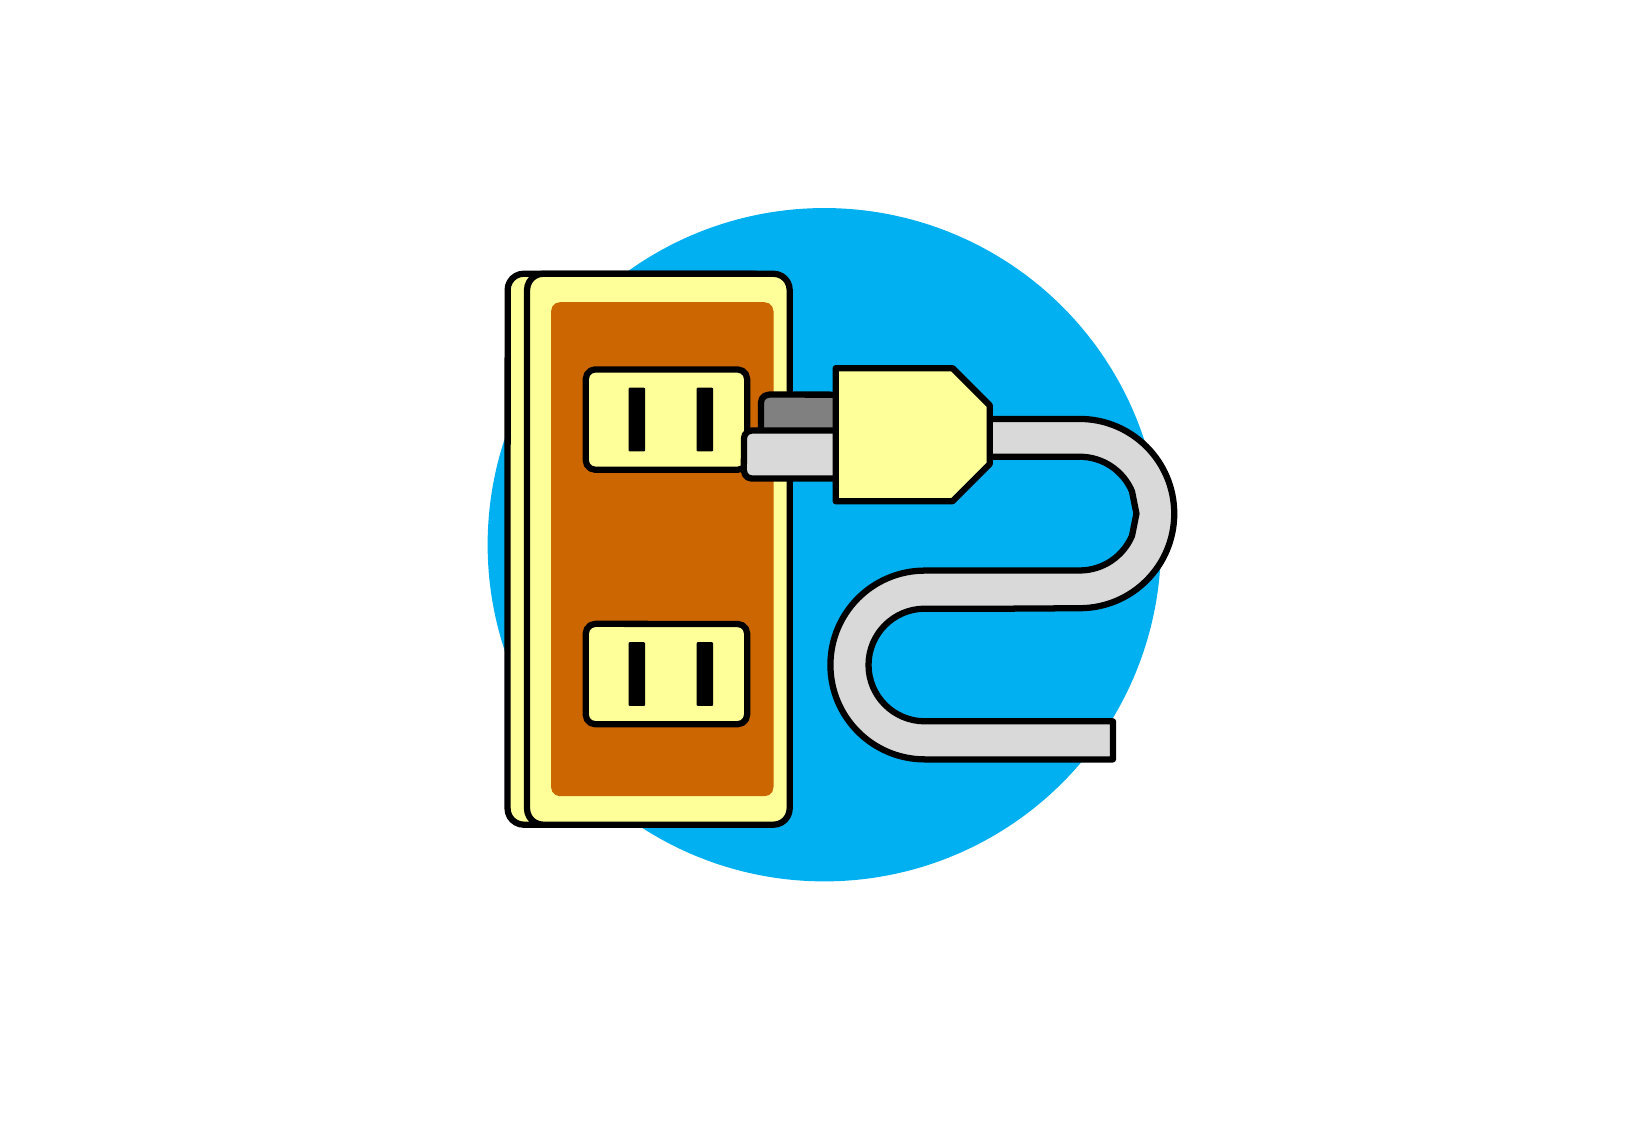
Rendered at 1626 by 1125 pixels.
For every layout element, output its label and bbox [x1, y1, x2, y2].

text_box [487, 207, 1175, 882]
